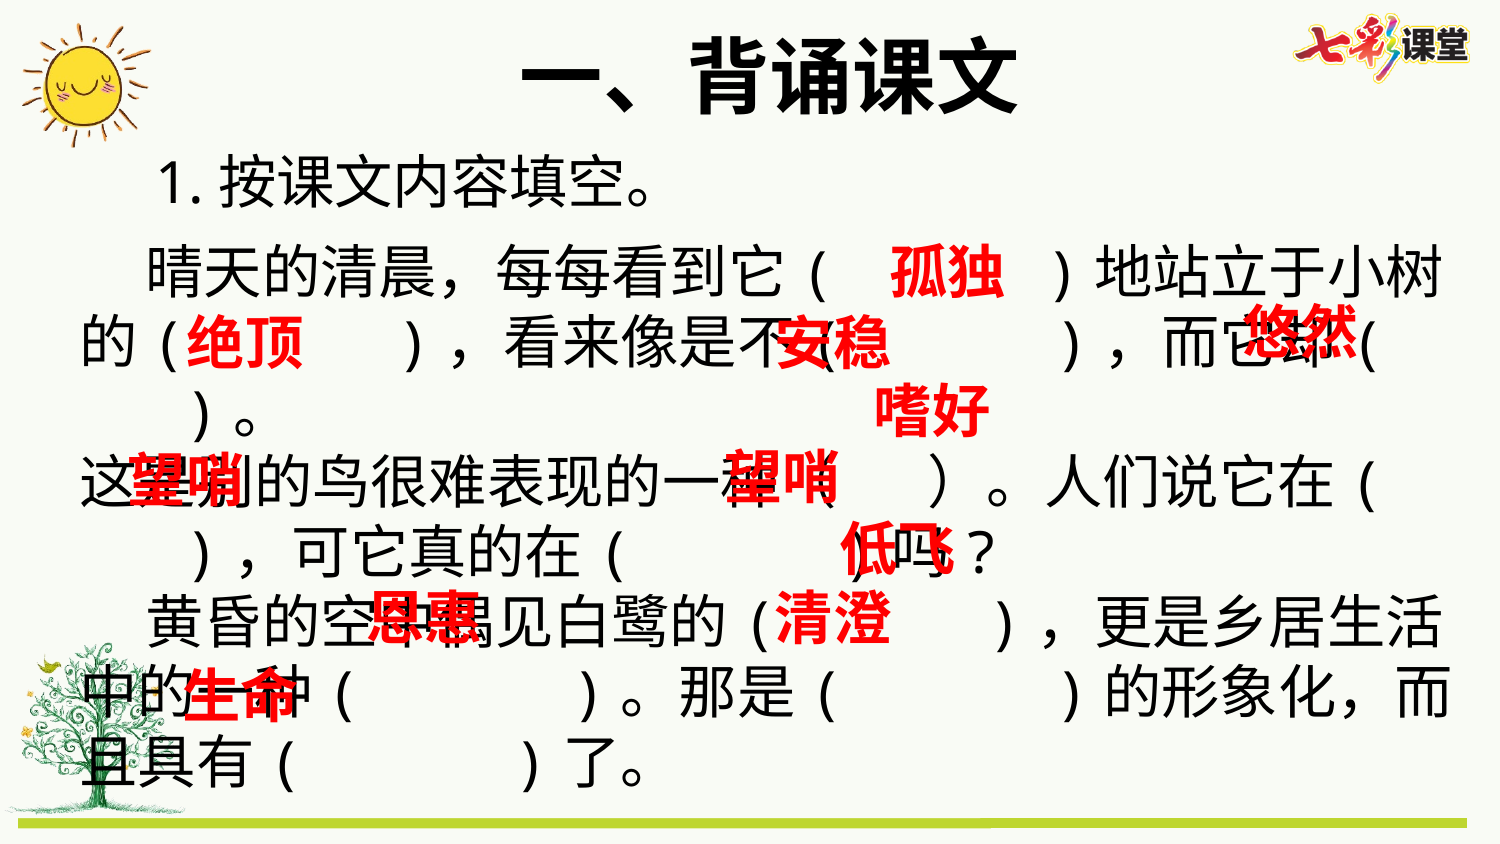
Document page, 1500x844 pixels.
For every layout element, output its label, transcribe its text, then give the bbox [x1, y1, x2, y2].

text_box 望哨 [113, 435, 311, 521]
text_box 孤独 [874, 227, 1062, 313]
text_box 1.按课文内容填空。 [140, 137, 844, 223]
text_box 清澄 [760, 573, 948, 659]
text_box 生命 [167, 652, 355, 737]
picture [0, 0, 173, 172]
text_box 嗜好 [859, 367, 1008, 452]
picture [1291, 9, 1472, 87]
text_box 安稳 [760, 298, 959, 384]
text_box 恩惠 [351, 573, 539, 659]
picture [0, 608, 1467, 844]
text_box 望哨 [709, 432, 910, 518]
text_box 一、背诵课文 [505, 16, 1064, 132]
text_box 晴天的清晨，每每看到它( )地站立于小树的( )，看来像是不( )，而它却( )。 这是别的鸟很难表现的一种（ ）。人们说它在( )，可它真的在( )吗? 黄昏的空中偶见白鹭的( )，更是乡居生活中的一种( )。那是( )的形象化，而且具有( )了。 [64, 227, 1479, 803]
text_box 低飞 [825, 504, 1013, 590]
text_box 悠然 [1227, 287, 1426, 373]
